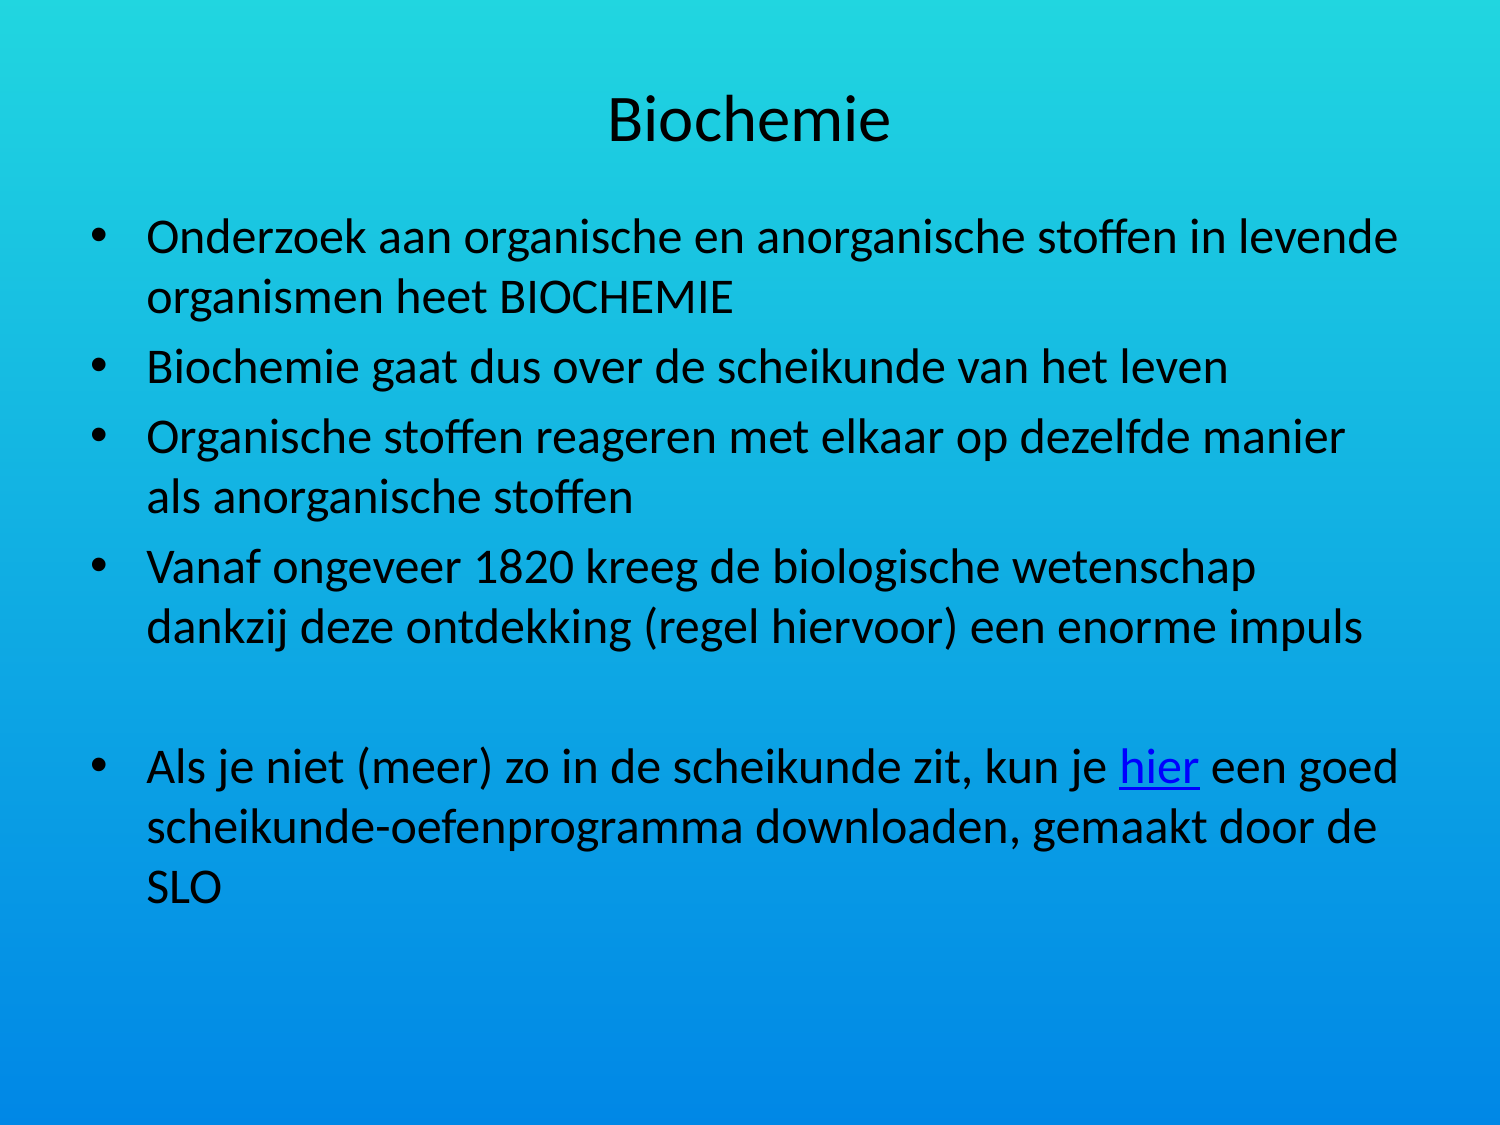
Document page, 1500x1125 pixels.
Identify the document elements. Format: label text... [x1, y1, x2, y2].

title Biochemie [75, 45, 1425, 185]
list Onderzoek aan organische en anorganische stoffen in levende organismen heet BIOCHEMIE Biochemie gaat dus over de scheikunde van het leven Organische stoffen reageren met elkaar op dezelfde manier als anorganische stoffen Vanaf ongeveer 1820 kreeg de biologische wetenschap dankzij deze ontdekking (regel hiervoor) een enorme impuls Als je niet (meer) zo in de scheikunde zit, kun je hier een goed scheikunde-oefenprogramma downloaden, gemaakt door de SLO [75, 196, 1425, 1047]
